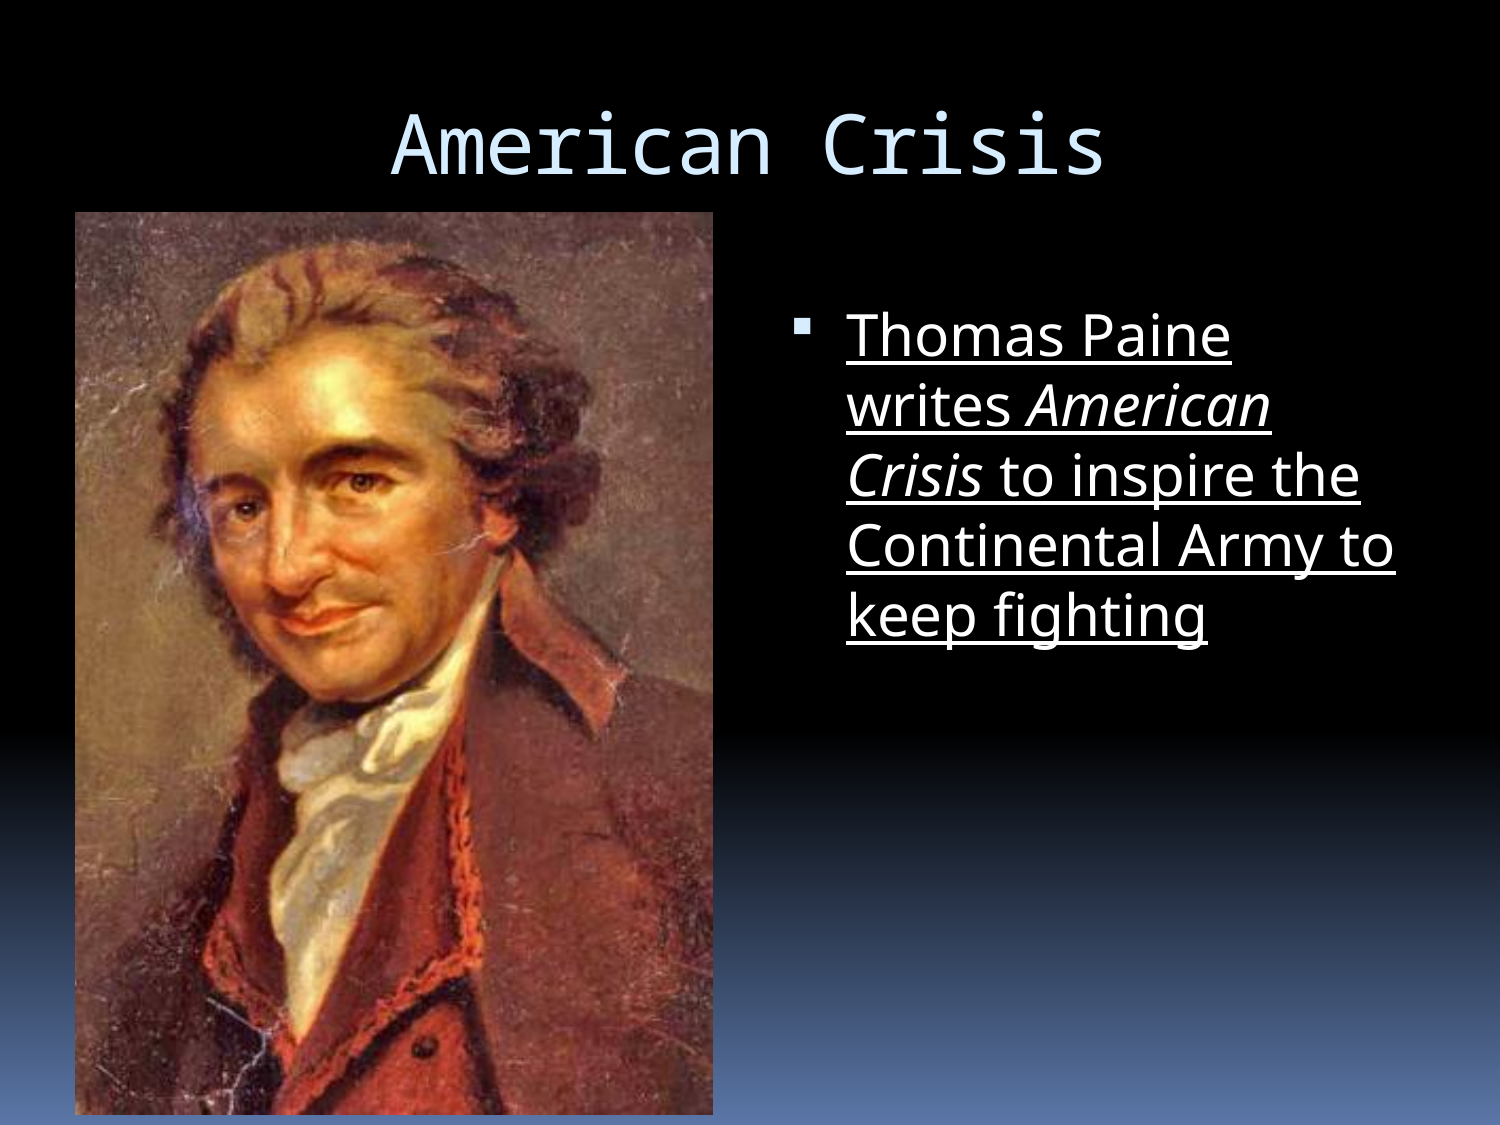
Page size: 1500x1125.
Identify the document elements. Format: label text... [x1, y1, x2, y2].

list Thomas Paine writes American Crisis to inspire the Continental Army to keep fighting [763, 290, 1427, 1033]
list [74, 211, 713, 1115]
title American Crisis [75, 83, 1425, 234]
